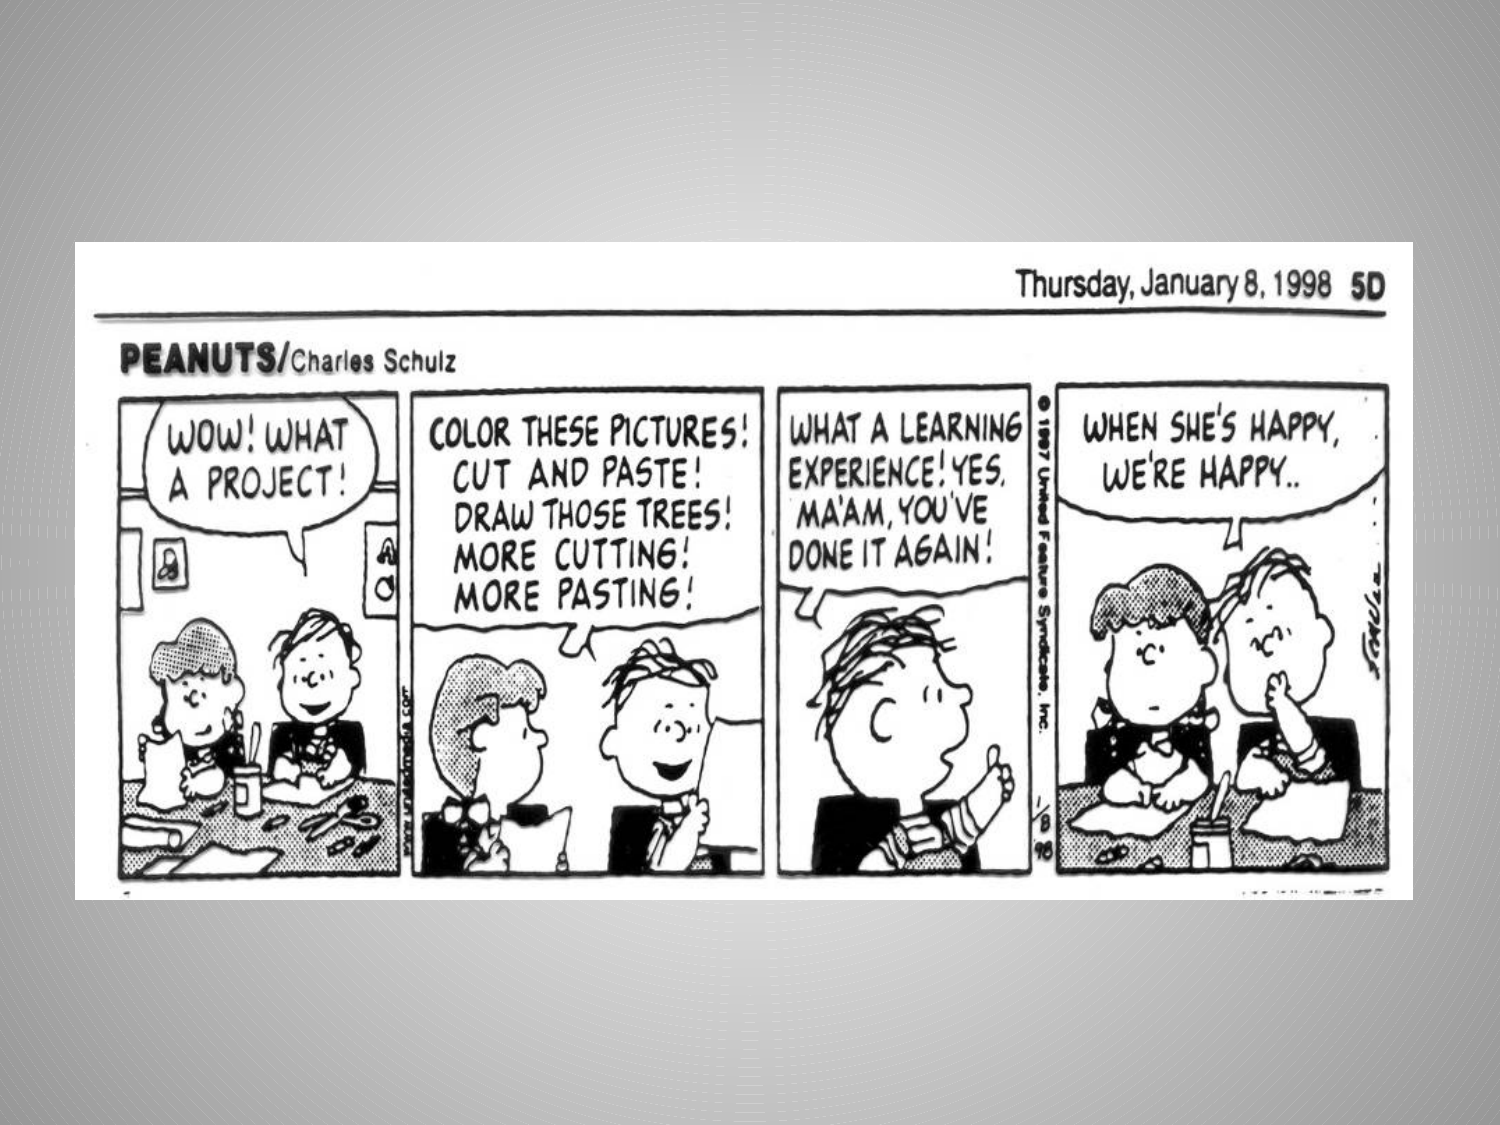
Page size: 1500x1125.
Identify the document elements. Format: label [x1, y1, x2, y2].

picture [74, 242, 1413, 901]
